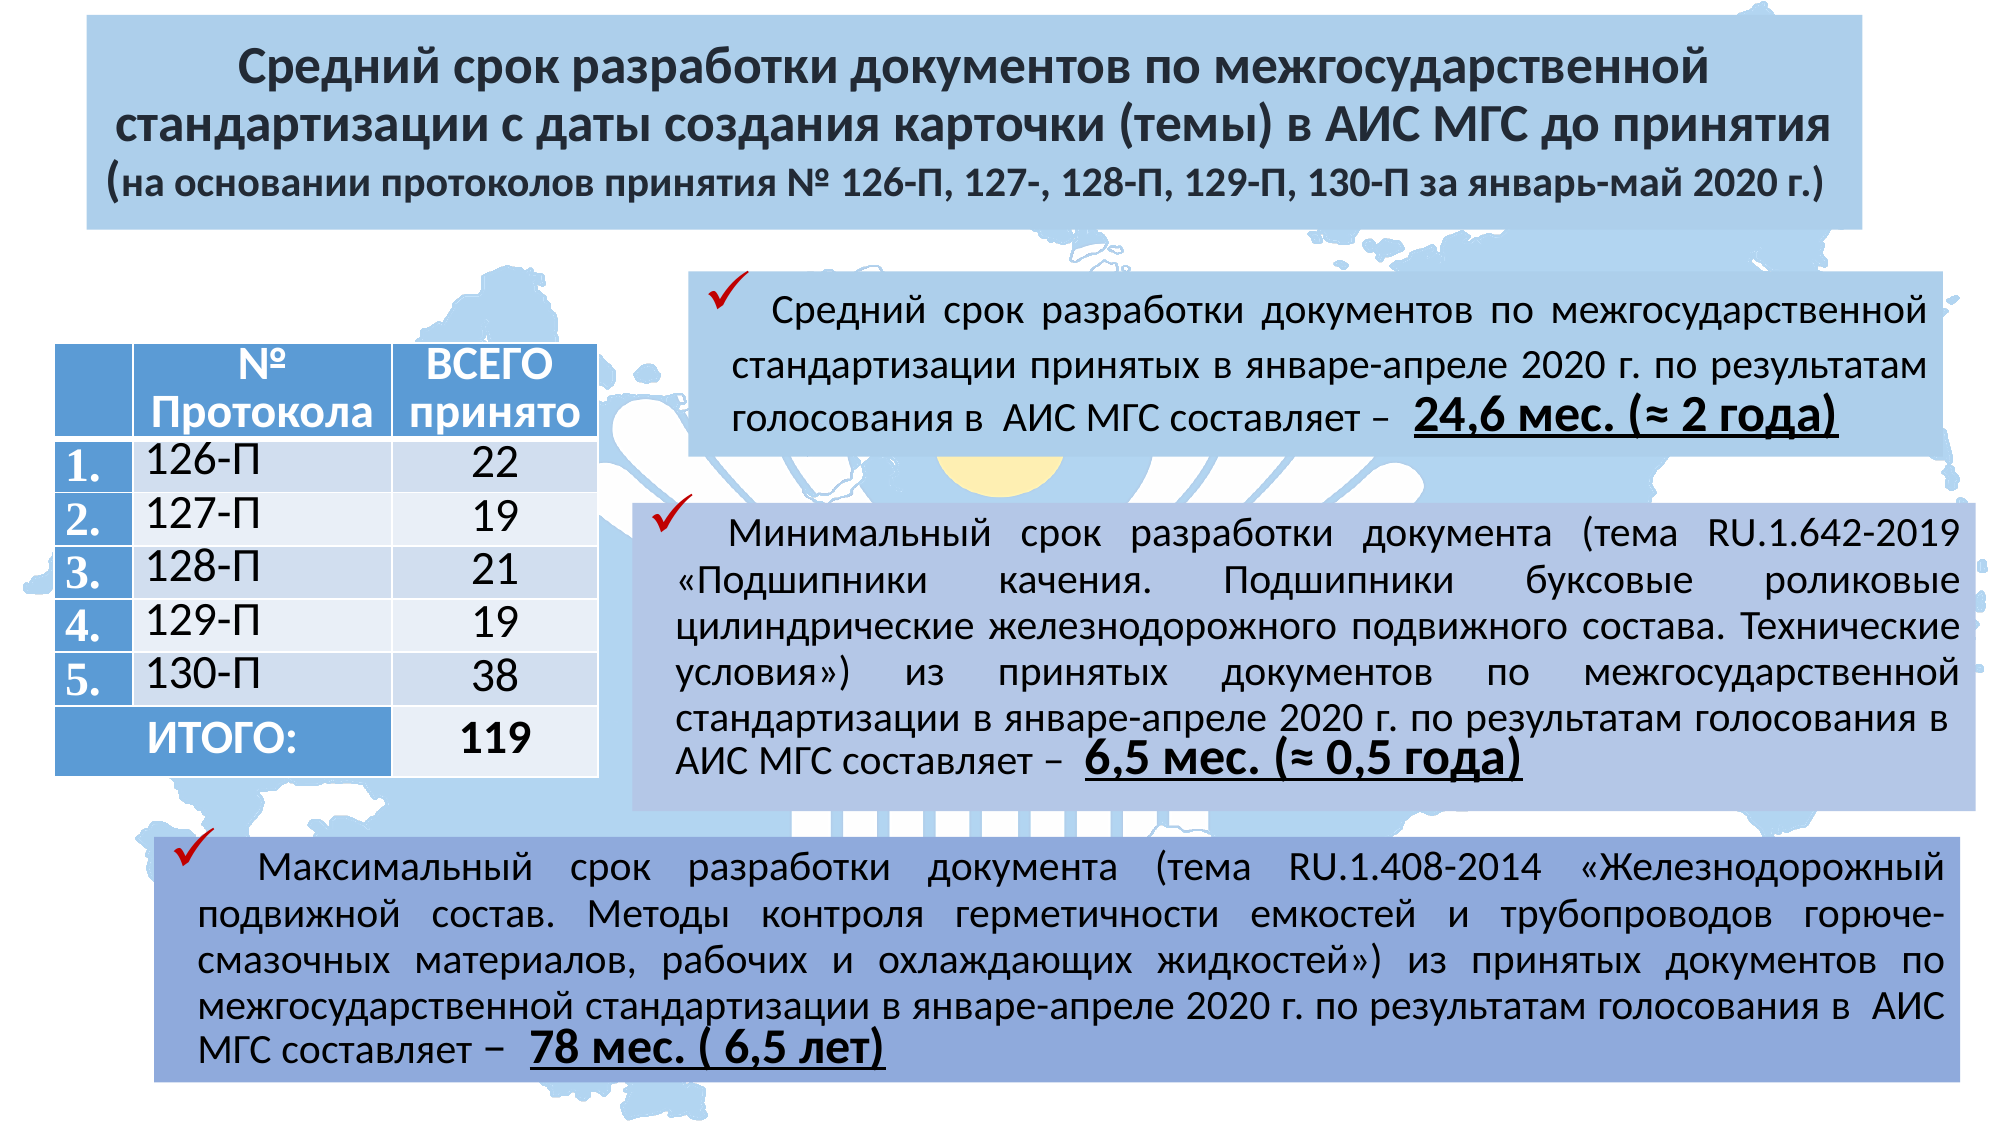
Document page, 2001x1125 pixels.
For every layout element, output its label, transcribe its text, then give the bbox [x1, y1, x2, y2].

table_cell 21 [393, 547, 597, 598]
table_cell 19 [393, 600, 597, 651]
text_box Средний срок разработки документов по межгосударственной стандартизации принятых в январе-апреле 2020 г. по результатам голосования в АИС МГС составляет – 24,6 мес. (≈ 2 года) [688, 271, 1943, 457]
table_cell ИТОГО: [55, 707, 391, 776]
table_cell 129-П [134, 600, 391, 651]
table_cell 126-П [134, 442, 391, 492]
table_cell 127-П [134, 493, 391, 545]
table_cell 130-П [134, 653, 391, 705]
table_cell 119 [393, 707, 597, 776]
table_cell 1. [55, 442, 132, 492]
table_header [55, 344, 132, 436]
table_cell 3. [55, 547, 132, 598]
table_cell 2. [55, 493, 132, 545]
title Средний срок разработки документов по межгосударственной стандартизации с даты создания карточки (темы) в АИС МГС до принятия (на основании протоколов принятия № 126-П, 127-, 128-П, 129-П, 130-П за январь-май 2020 г.) [86, 14, 1863, 230]
table_cell 22 [393, 442, 597, 492]
text_box Максимальный срок разработки документа (тема RU.1.408-2014 «Железнодорожный подвижной состав. Методы контроля герметичности емкостей и трубопроводов горюче-смазочных материалов, рабочих и охлаждающих жидкостей») из принятых документов по межгосударственной стандартизации в январе-апреле 2020 г. по результатам голосования в АИС МГС составляет – 78 мес. ( 6,5 лет) [154, 836, 1961, 1083]
table_cell 128-П [134, 547, 391, 598]
table_header № Протокола [134, 344, 391, 436]
table_cell 38 [393, 653, 597, 705]
table_cell 4. [55, 600, 132, 651]
text_box Минимальный срок разработки документа (тема RU.1.642-2019 «Подшипники качения. Подшипники буксовые роликовые цилиндрические железнодорожного подвижного состава. Технические условия») из принятых документов по межгосударственной стандартизации в январе-апреле 2020 г. по результатам голосования в АИС МГС составляет – 6,5 мес. (≈ 0,5 года) [632, 502, 1976, 812]
table_cell 5. [55, 653, 132, 705]
table_cell 19 [393, 493, 597, 545]
table_header ВСЕГО принято [393, 344, 597, 436]
